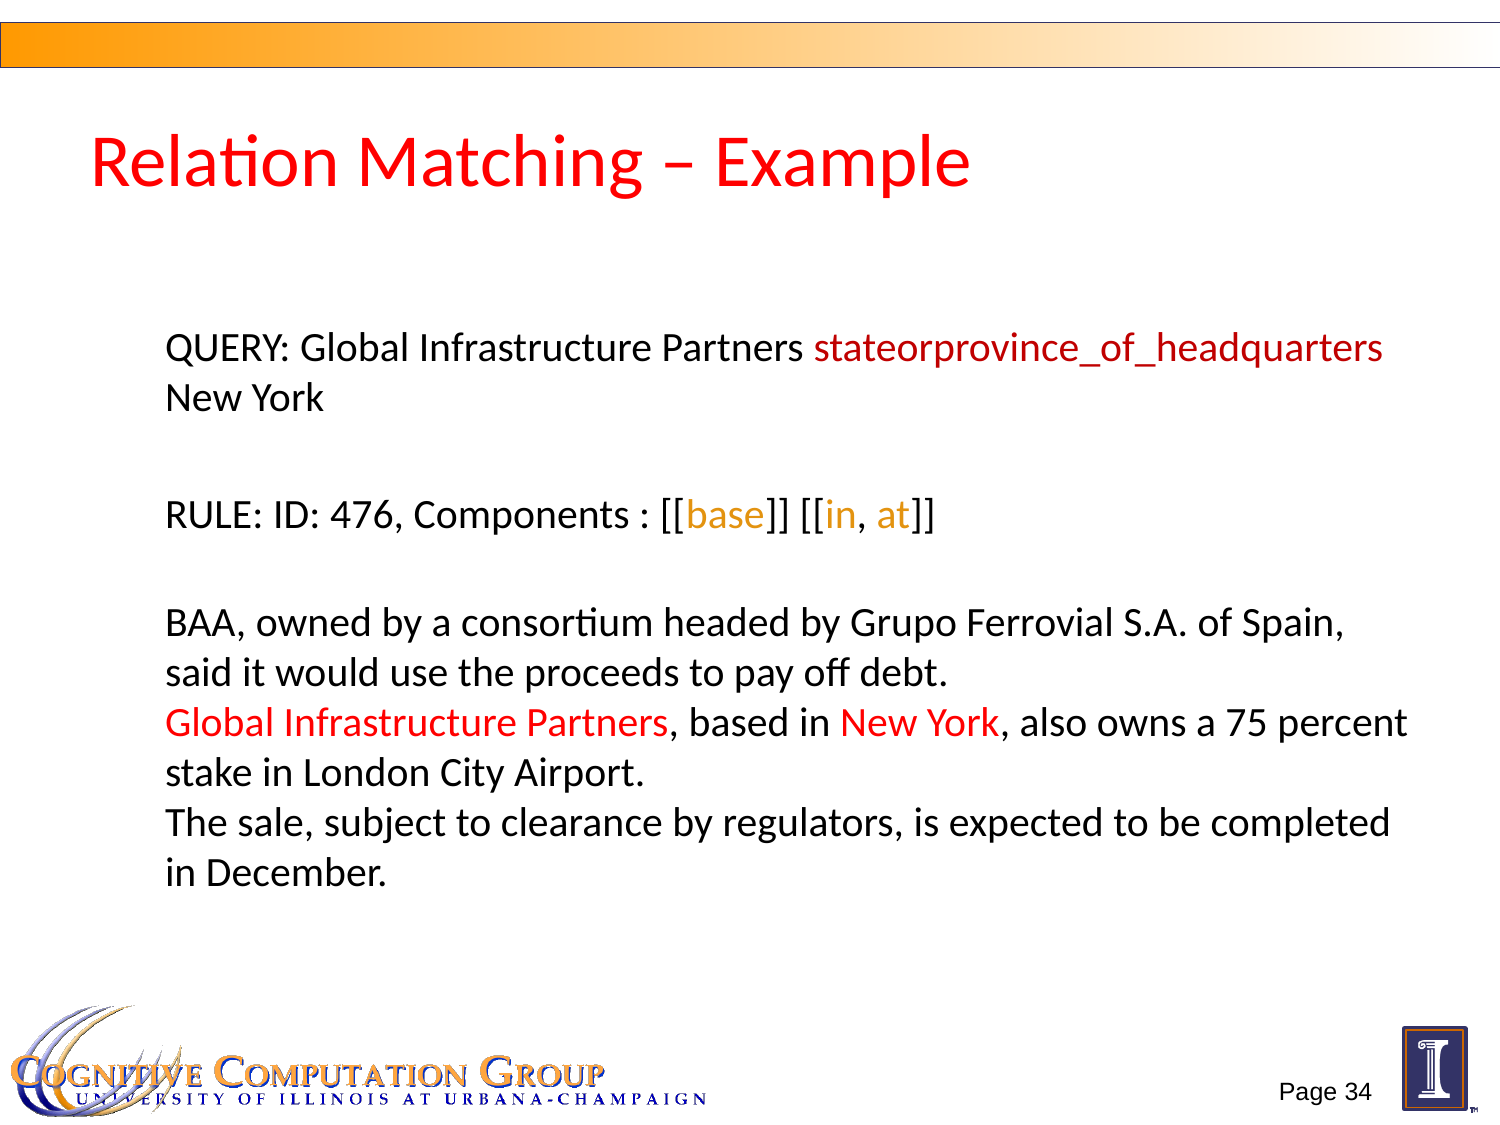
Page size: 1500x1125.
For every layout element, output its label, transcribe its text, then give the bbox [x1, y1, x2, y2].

picture [0, 1000, 713, 1125]
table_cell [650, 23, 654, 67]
list QUERY: Global Infrastructure Partners stateorprovince_of_headquarters New York RULE: ID: 476, Components : [[base]] [[in, at]] BAA, owned by a consortium headed by Grupo Ferrovial S.A. of Spain, said it would use the proceeds to pay off debt. Global Infrastructure Partners, based in New York, also owns a 75 percent stake in London City Airport. The sale, subject to clearance by regulators, is expected to be completed in December. [75, 262, 1425, 1013]
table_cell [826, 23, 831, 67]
slide_number Page 34 [1237, 1074, 1388, 1113]
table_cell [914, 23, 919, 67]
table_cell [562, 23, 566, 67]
title Relation Matching – Example [75, 75, 1425, 238]
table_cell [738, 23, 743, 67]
